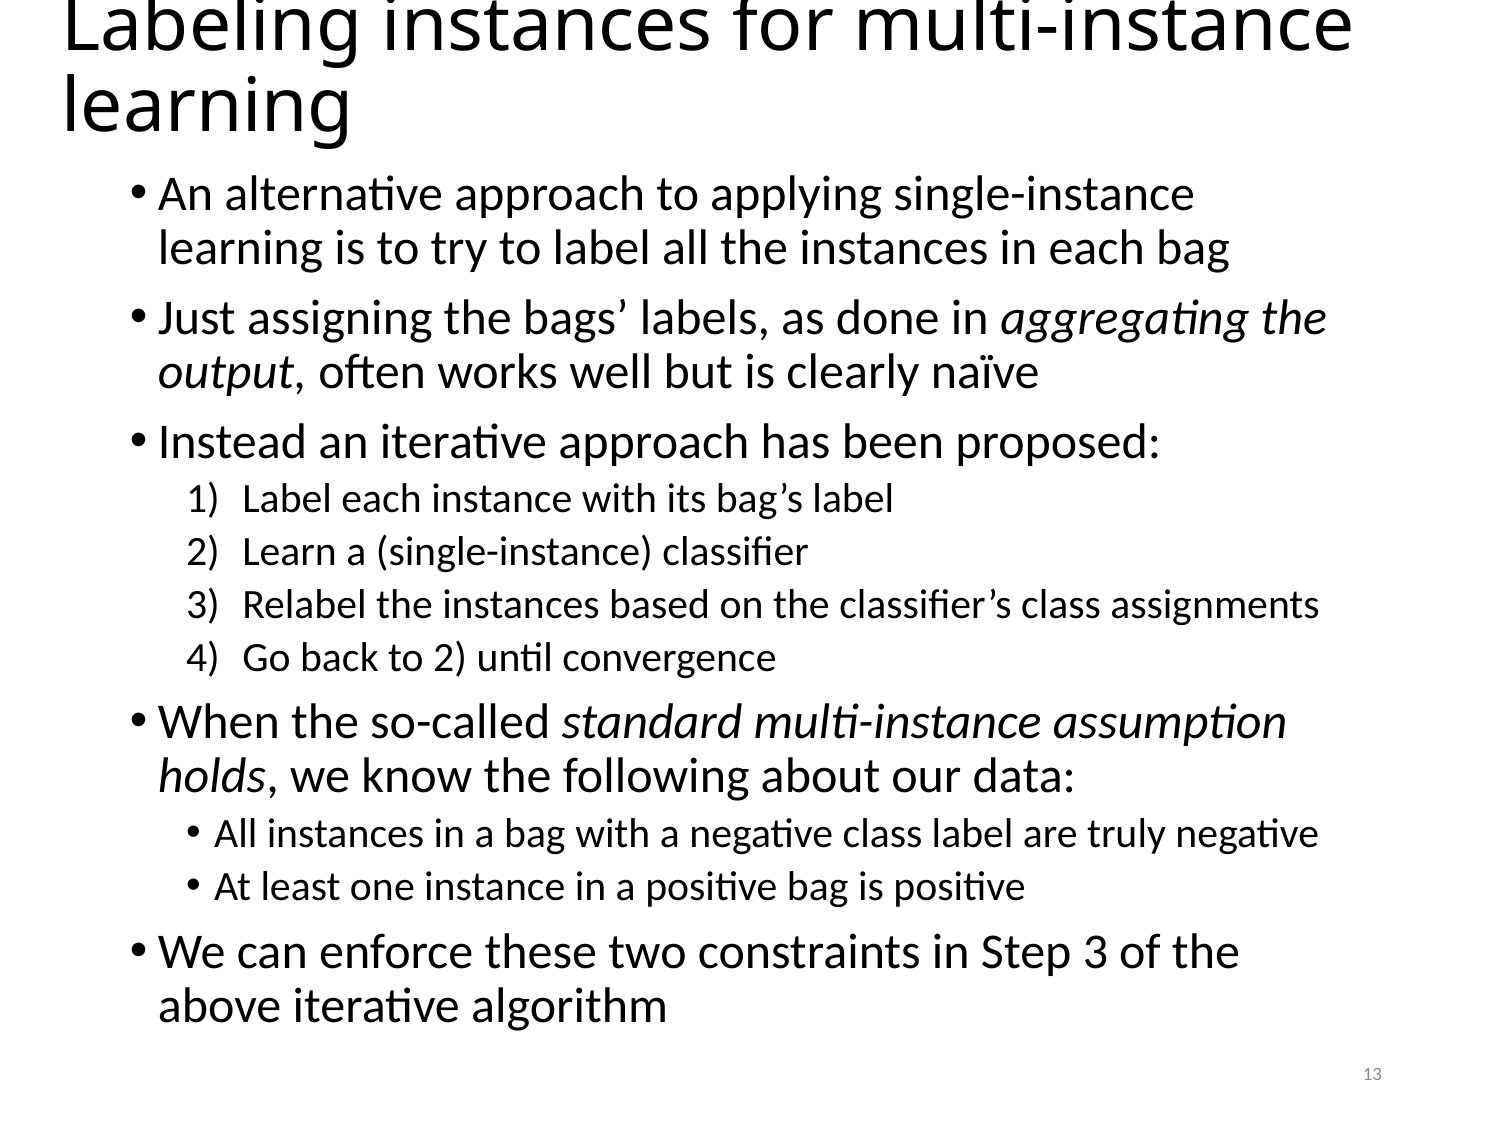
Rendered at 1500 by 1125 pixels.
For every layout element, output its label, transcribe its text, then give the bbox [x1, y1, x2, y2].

slide_number 13 [1059, 1042, 1397, 1103]
title Labeling instances for multi-instance learning [46, 0, 1453, 161]
list An alternative approach to applying single-instance learning is to try to label all the instances in each bag Just assigning the bags’ labels, as done in aggregating the output, often works well but is clearly naïve Instead an iterative approach has been proposed: Label each instance with its bag’s label Learn a (single-instance) classifier Relabel the instances based on the classifier’s class assignments Go back to 2) until convergence When the so-called standard multi-instance assumption holds, we know the following about our data: All instances in a bag with a negative class label are truly negative At least one instance in a positive bag is positive We can enforce these two constraints in Step 3 of the above iterative algorithm [114, 160, 1353, 1076]
